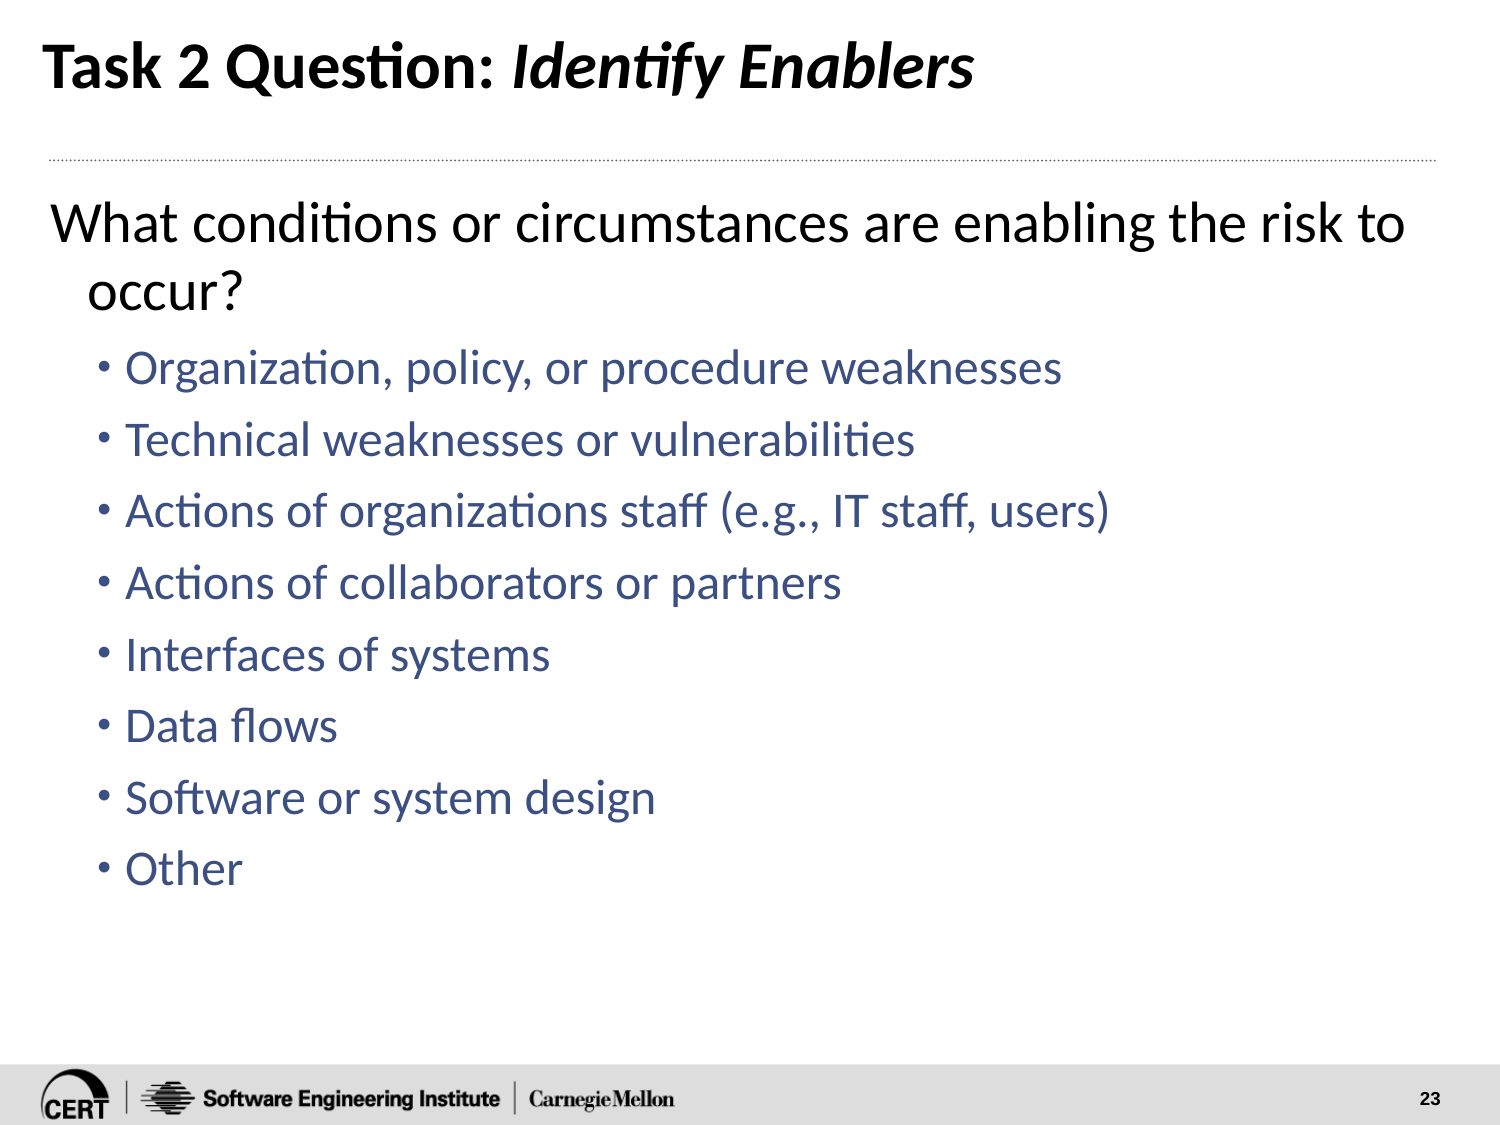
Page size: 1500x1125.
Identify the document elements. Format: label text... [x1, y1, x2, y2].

title Task 2 Question: Identify Enablers [42, 37, 1434, 155]
picture [24, 1065, 688, 1125]
list What conditions or circumstances are enabling the risk to occur? Organization, policy, or procedure weaknesses Technical weaknesses or vulnerabilities Actions of organizations staff (e.g., IT staff, users) Actions of collaborators or partners Interfaces of systems Data flows Software or system design Other [49, 187, 1438, 1001]
